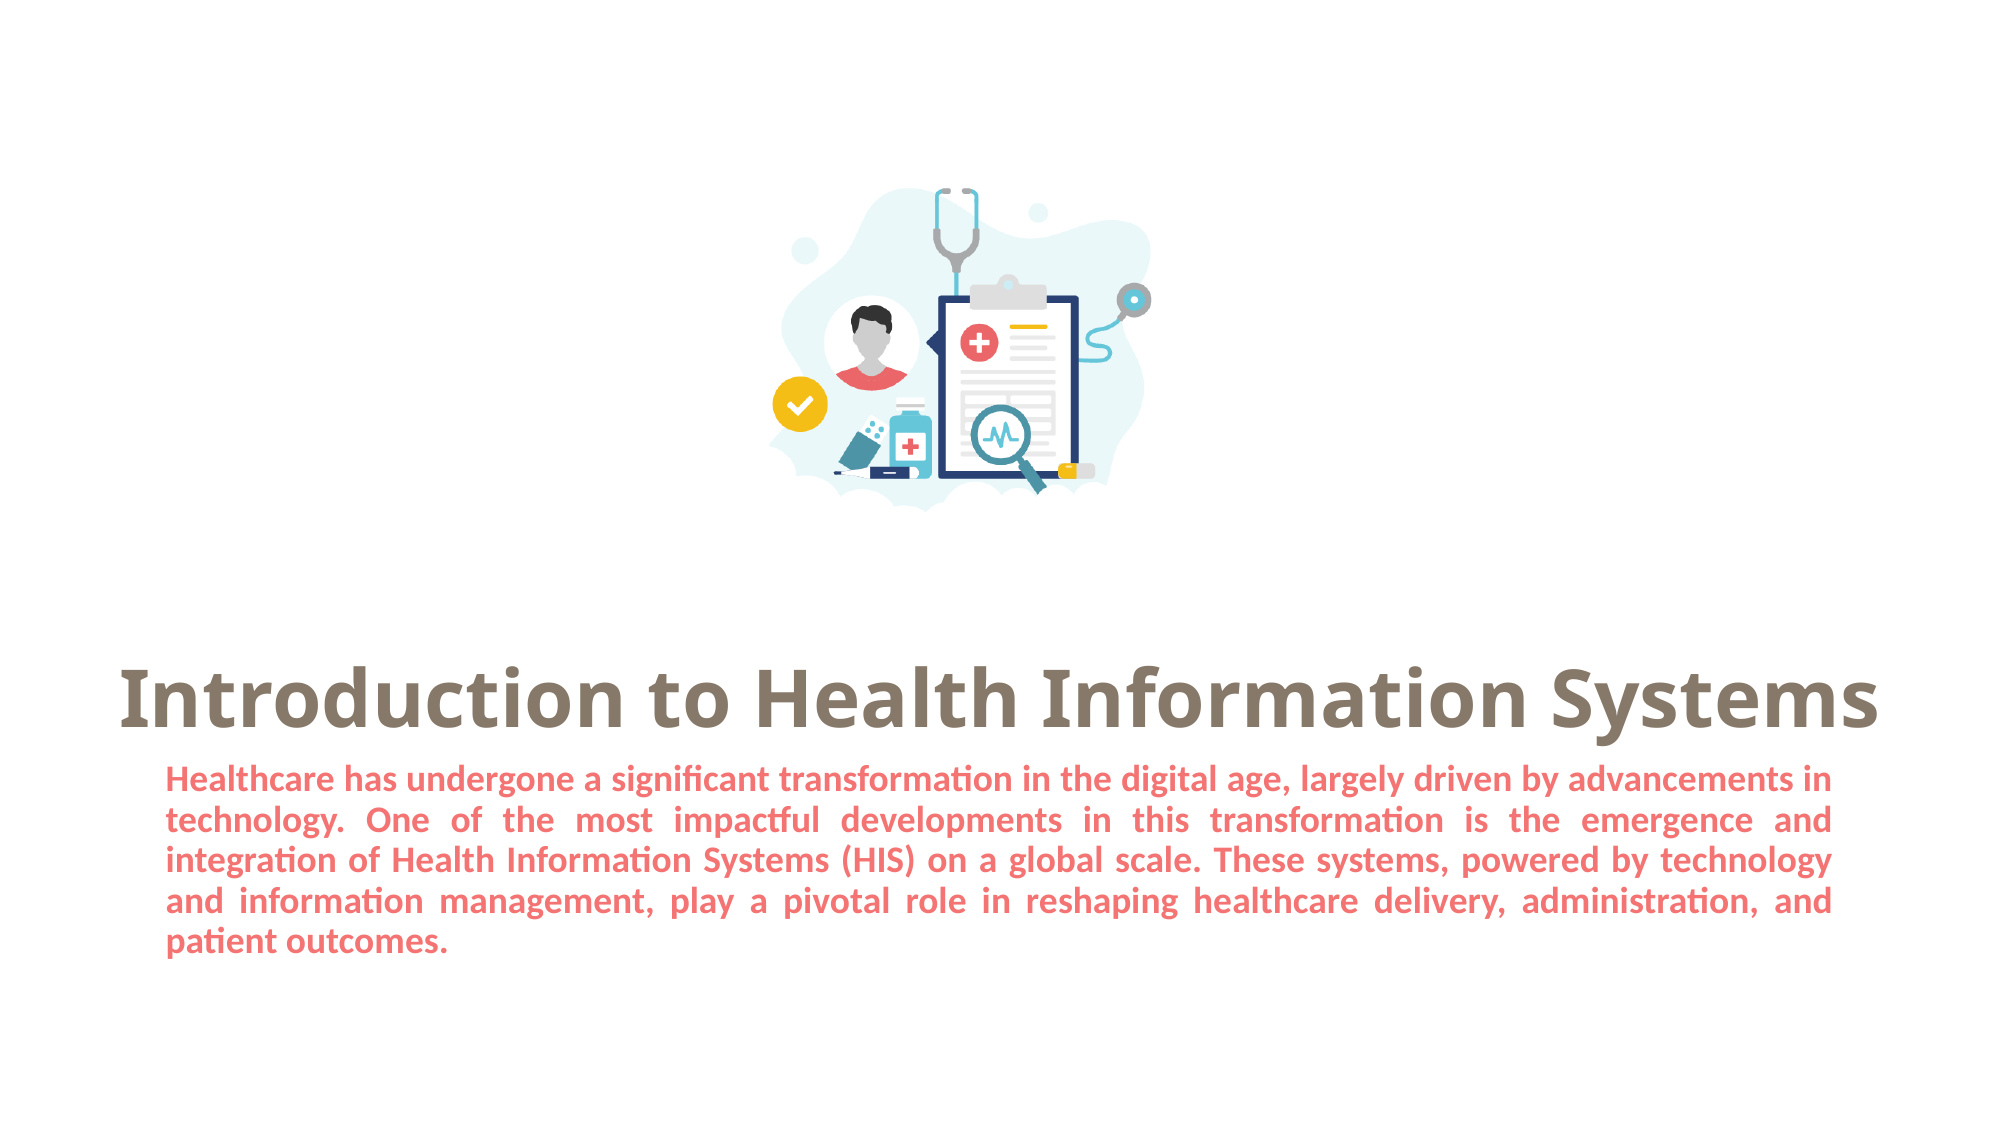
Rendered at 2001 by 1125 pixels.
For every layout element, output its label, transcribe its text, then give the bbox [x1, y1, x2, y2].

title Introduction to Health Information Systems [101, 577, 1899, 752]
picture [619, 179, 1298, 532]
list Healthcare has undergone a significant transformation in the digital age, largely driven by advancements in technology. One of the most impactful developments in this transformation is the emergence and integration of Health Information Systems (HIS) on a global scale. These systems, powered by technology and information management, play a pivotal role in reshaping healthcare delivery, administration, and patient outcomes. [150, 751, 1850, 883]
